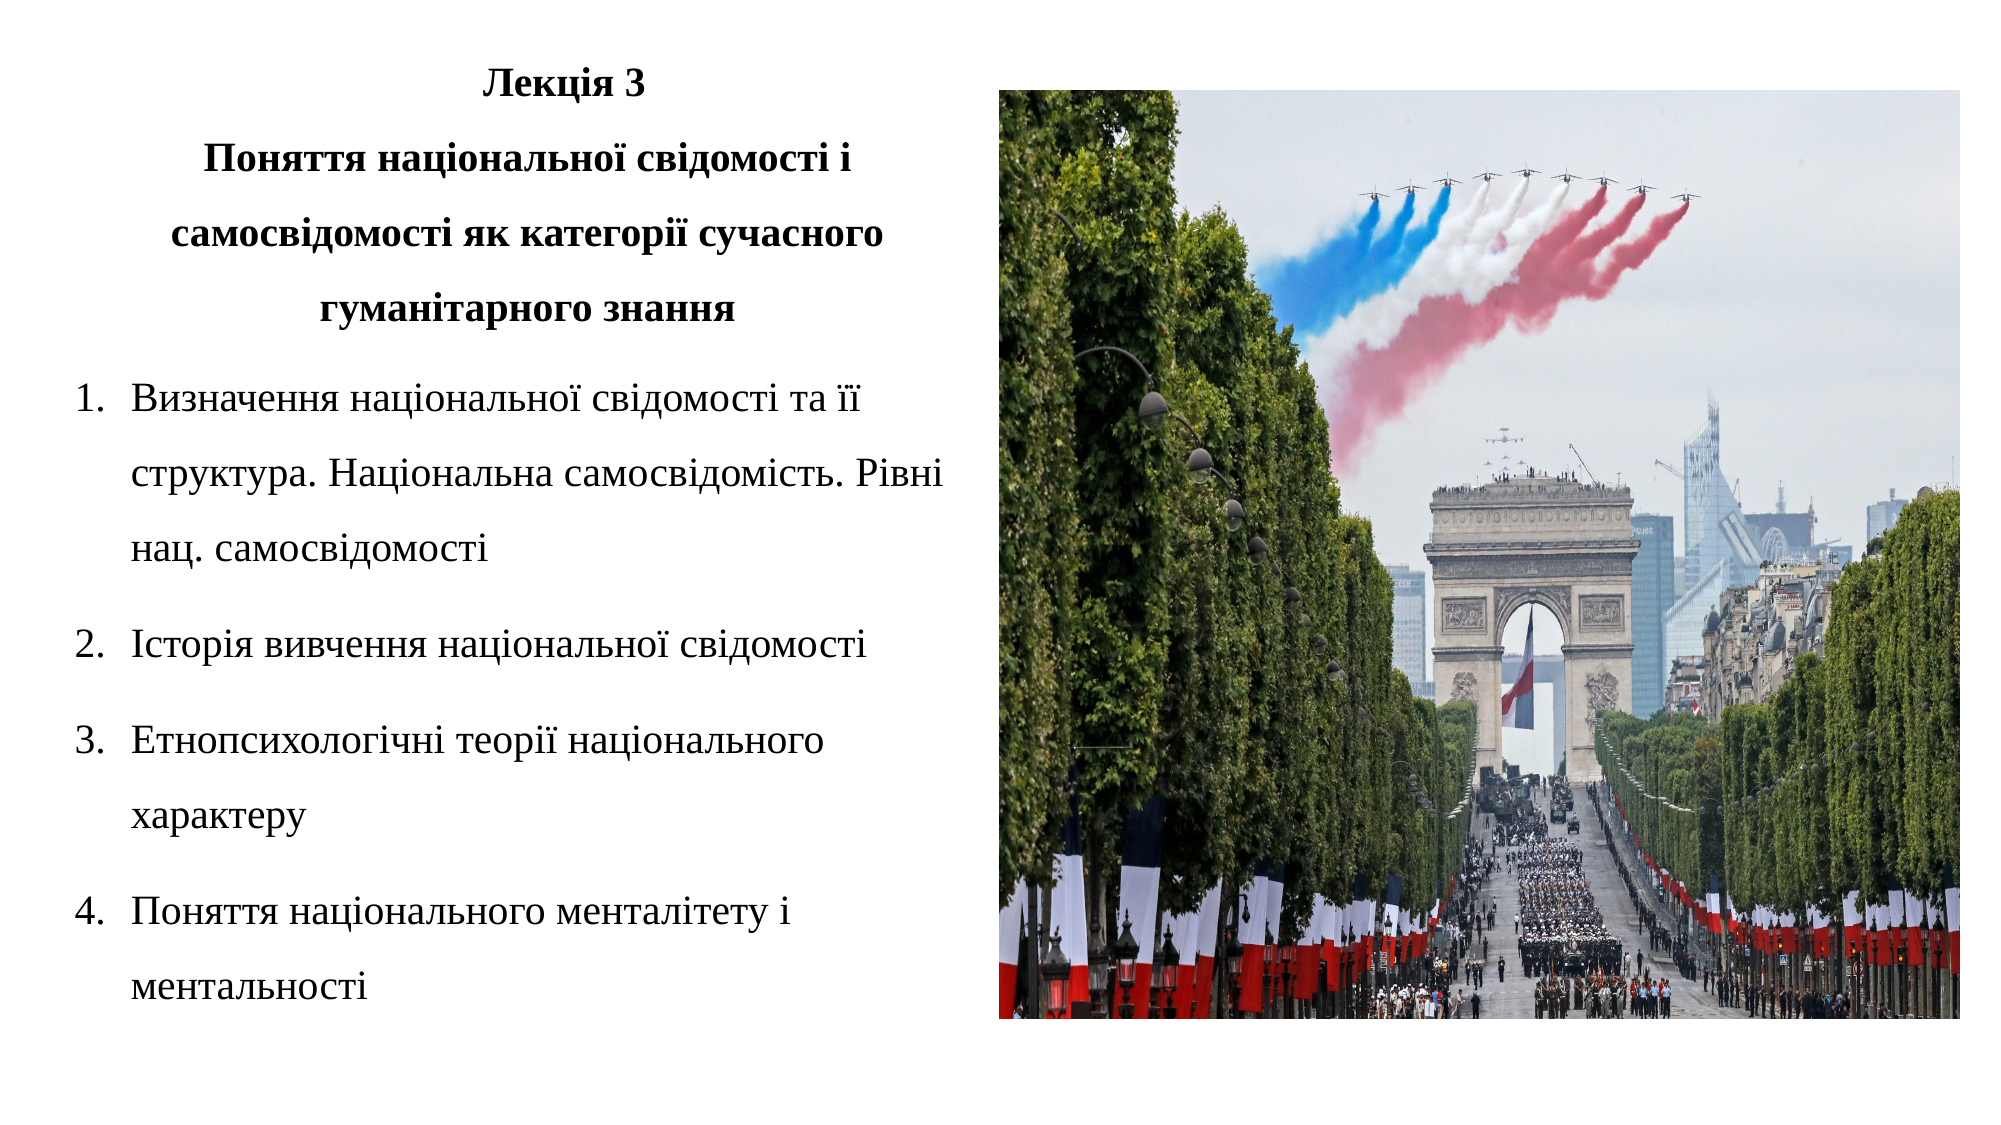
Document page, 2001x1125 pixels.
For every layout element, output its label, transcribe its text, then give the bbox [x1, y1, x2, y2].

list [999, 90, 1960, 1019]
list Визначення національної свідомості та її структура. Національна самосвідомість. Рівні нац. самосвідомості Історія вивчення національної свідомості Етнопсихологічні теорії національного характеру Поняття національного менталітету і ментальності [59, 337, 979, 1080]
title Лекція 3 Поняття національної свідомості і самосвідомості як категорії сучасного гуманітарного знання [137, 45, 918, 337]
